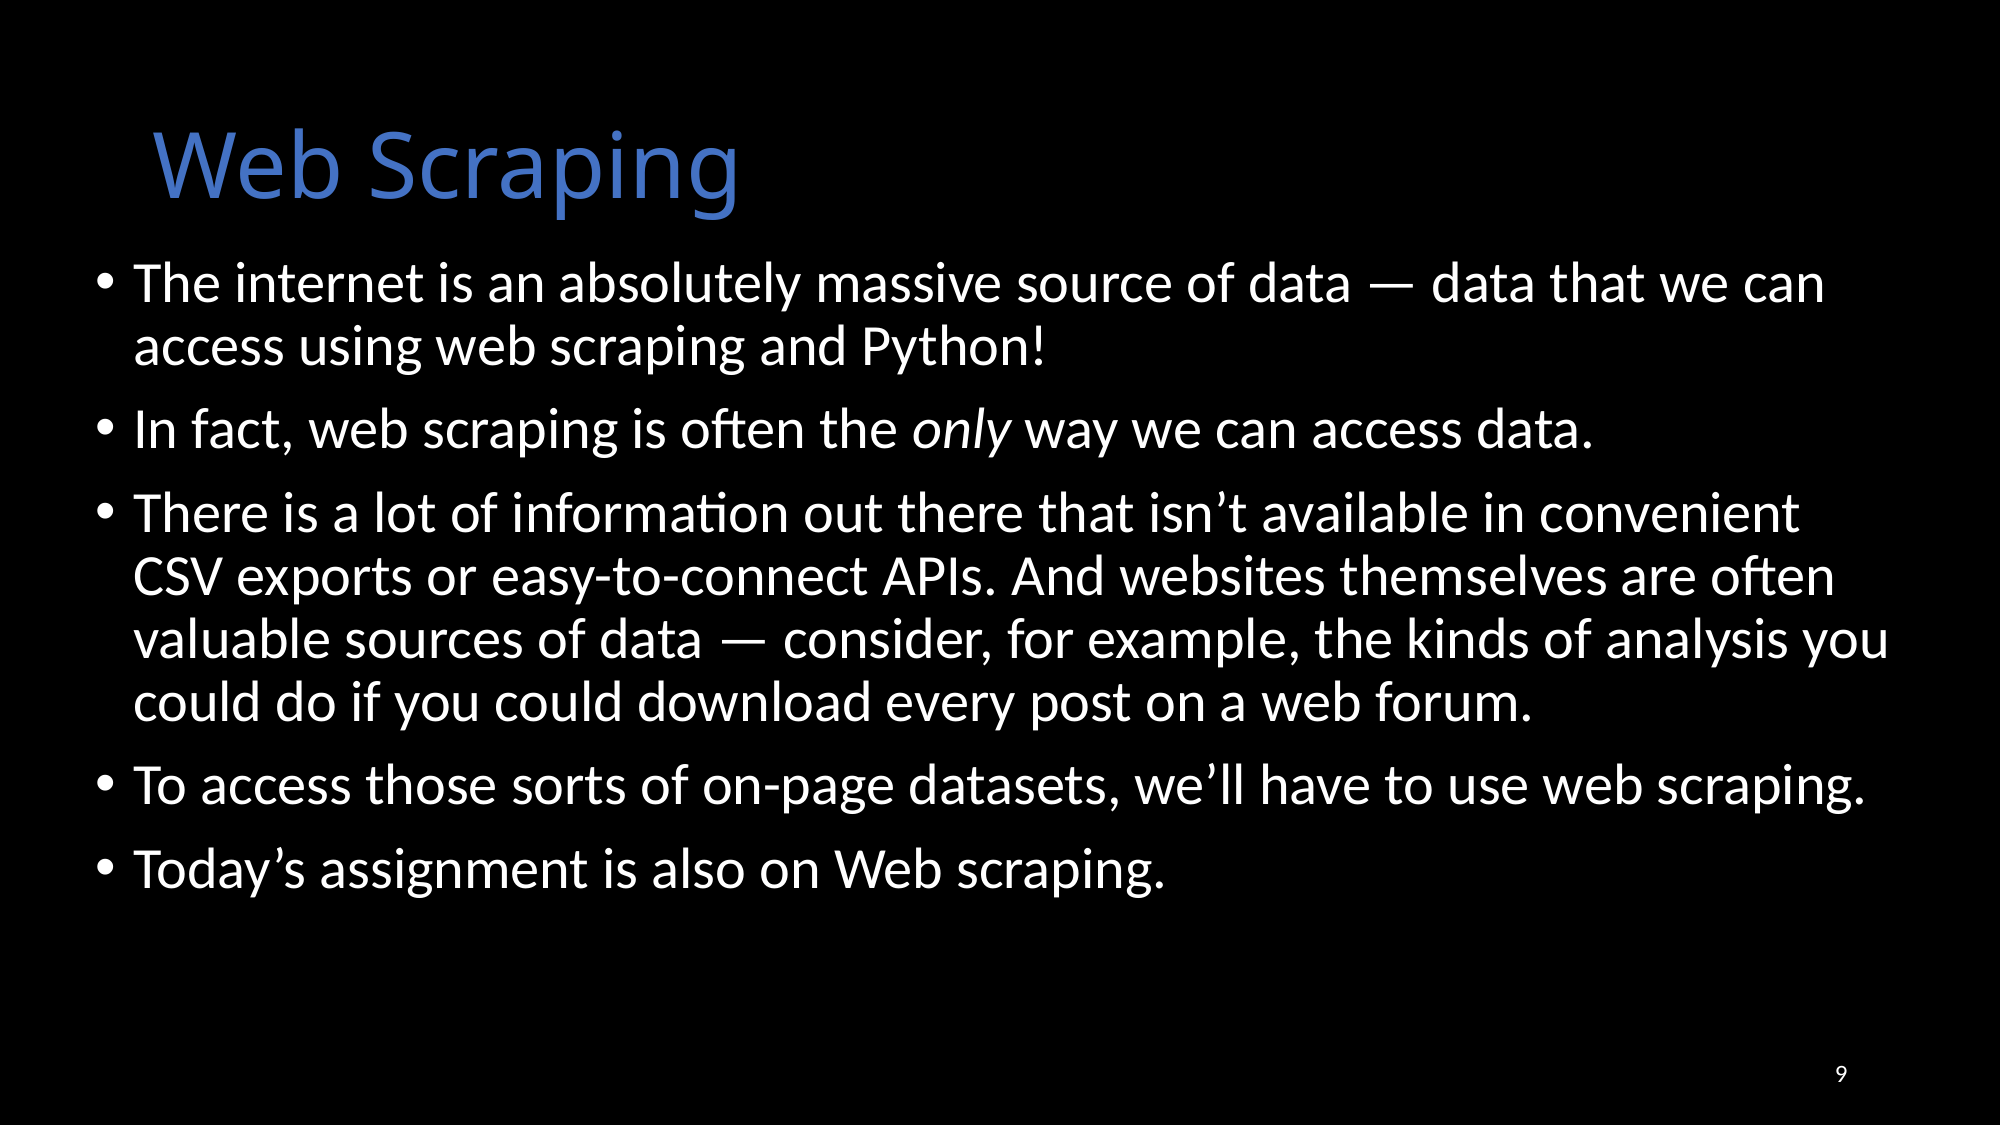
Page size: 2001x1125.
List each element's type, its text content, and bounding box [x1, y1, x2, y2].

title Web Scraping [137, 59, 1863, 244]
list The internet is an absolutely massive source of data — data that we can access using web scraping and Python! In fact, web scraping is often the only way we can access data. There is a lot of information out there that isn’t available in convenient CSV exports or easy-to-connect APIs. And websites themselves are often valuable sources of data — consider, for example, the kinds of analysis you could do if you could download every post on a web forum. To access those sorts of on-page datasets, we’ll have to use web scraping. Today’s assignment is also on Web scraping. [80, 244, 1907, 1125]
slide_number 9 [1412, 1042, 1863, 1103]
